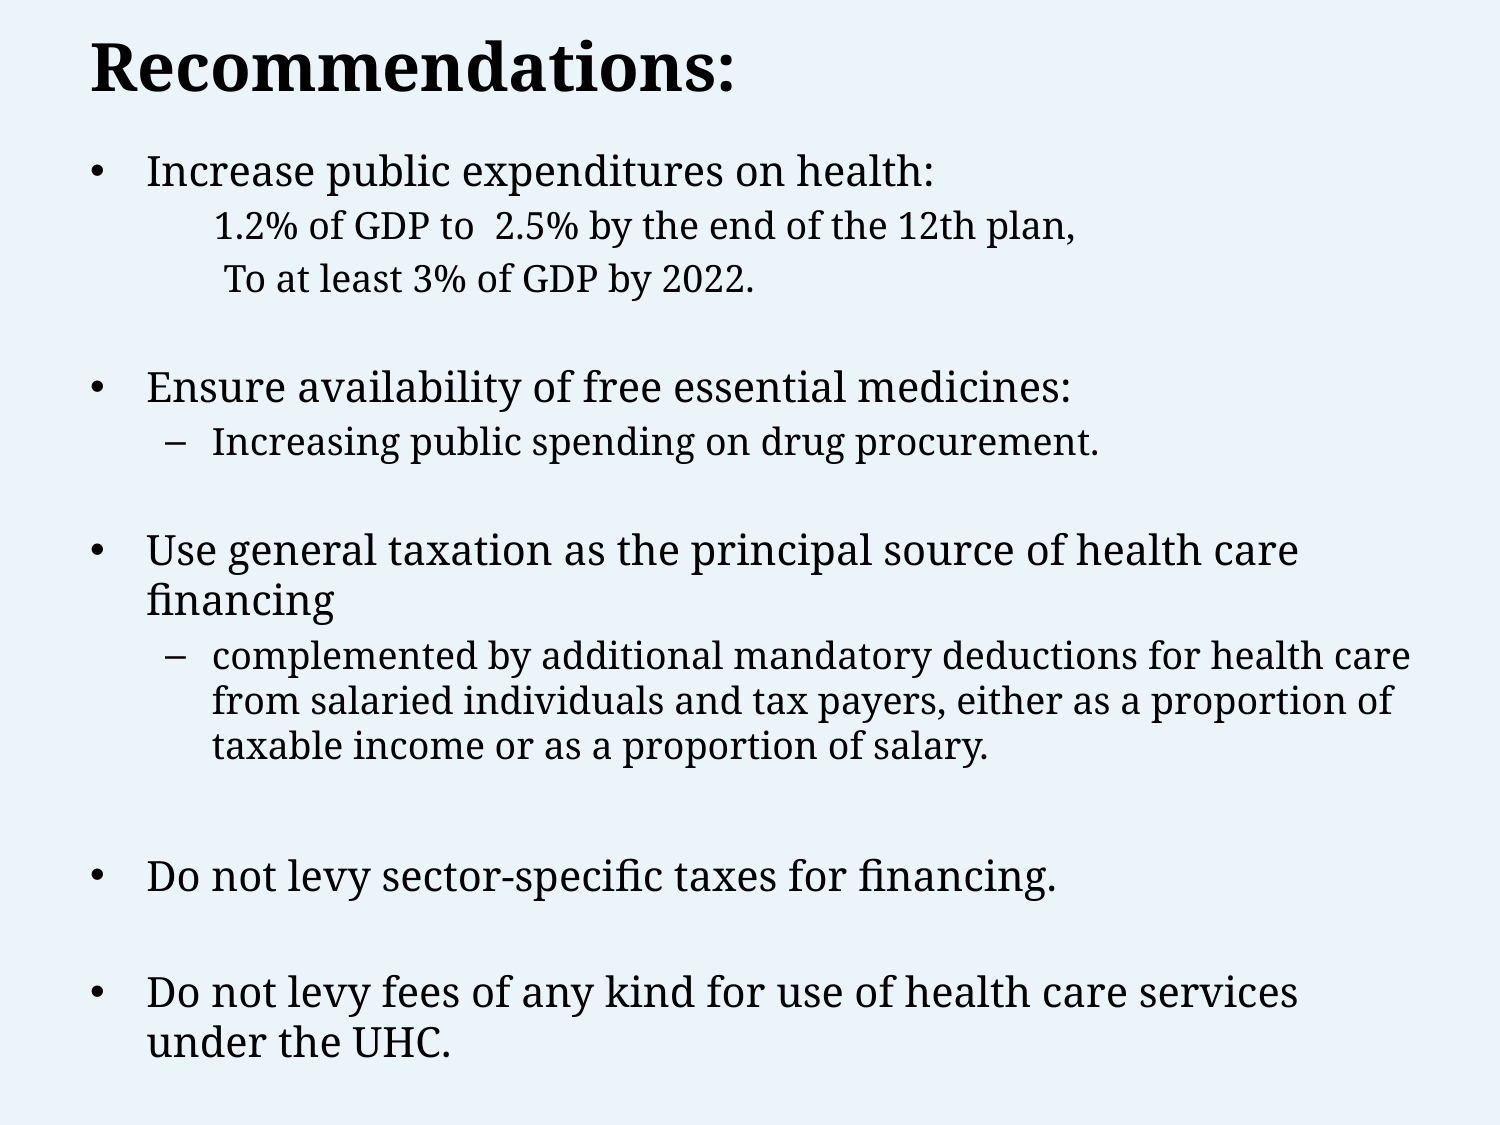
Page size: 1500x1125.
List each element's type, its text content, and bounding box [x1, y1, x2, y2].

title Recommendations: [75, 0, 1363, 130]
list Increase public expenditures on health: 1.2% of GDP to 2.5% by the end of the 12th plan, To at least 3% of GDP by 2022. Ensure availability of free essential medicines: Increasing public spending on drug procurement. Use general taxation as the principal source of health care financing complemented by additional mandatory deductions for health care from salaried individuals and tax payers, either as a proportion of taxable income or as a proportion of salary. Do not levy sector-specific taxes for financing. Do not levy fees of any kind for use of health care services under the UHC. [75, 137, 1438, 1075]
